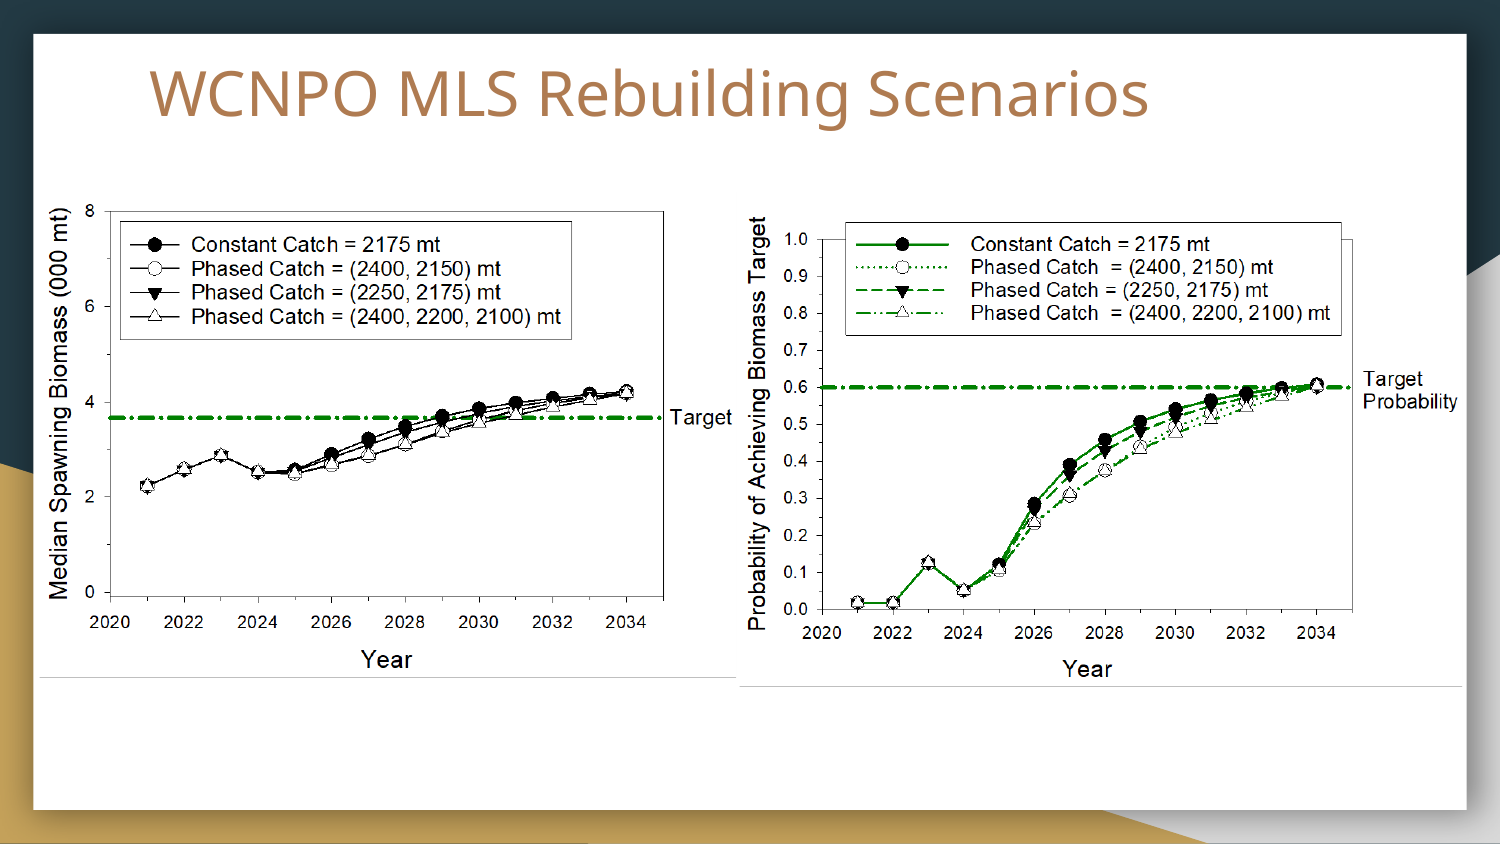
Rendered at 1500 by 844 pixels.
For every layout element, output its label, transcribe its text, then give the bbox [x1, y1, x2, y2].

title WCNPO MLS Rebuilding Scenarios [134, 38, 1366, 196]
picture [39, 191, 737, 678]
picture [739, 201, 1463, 688]
